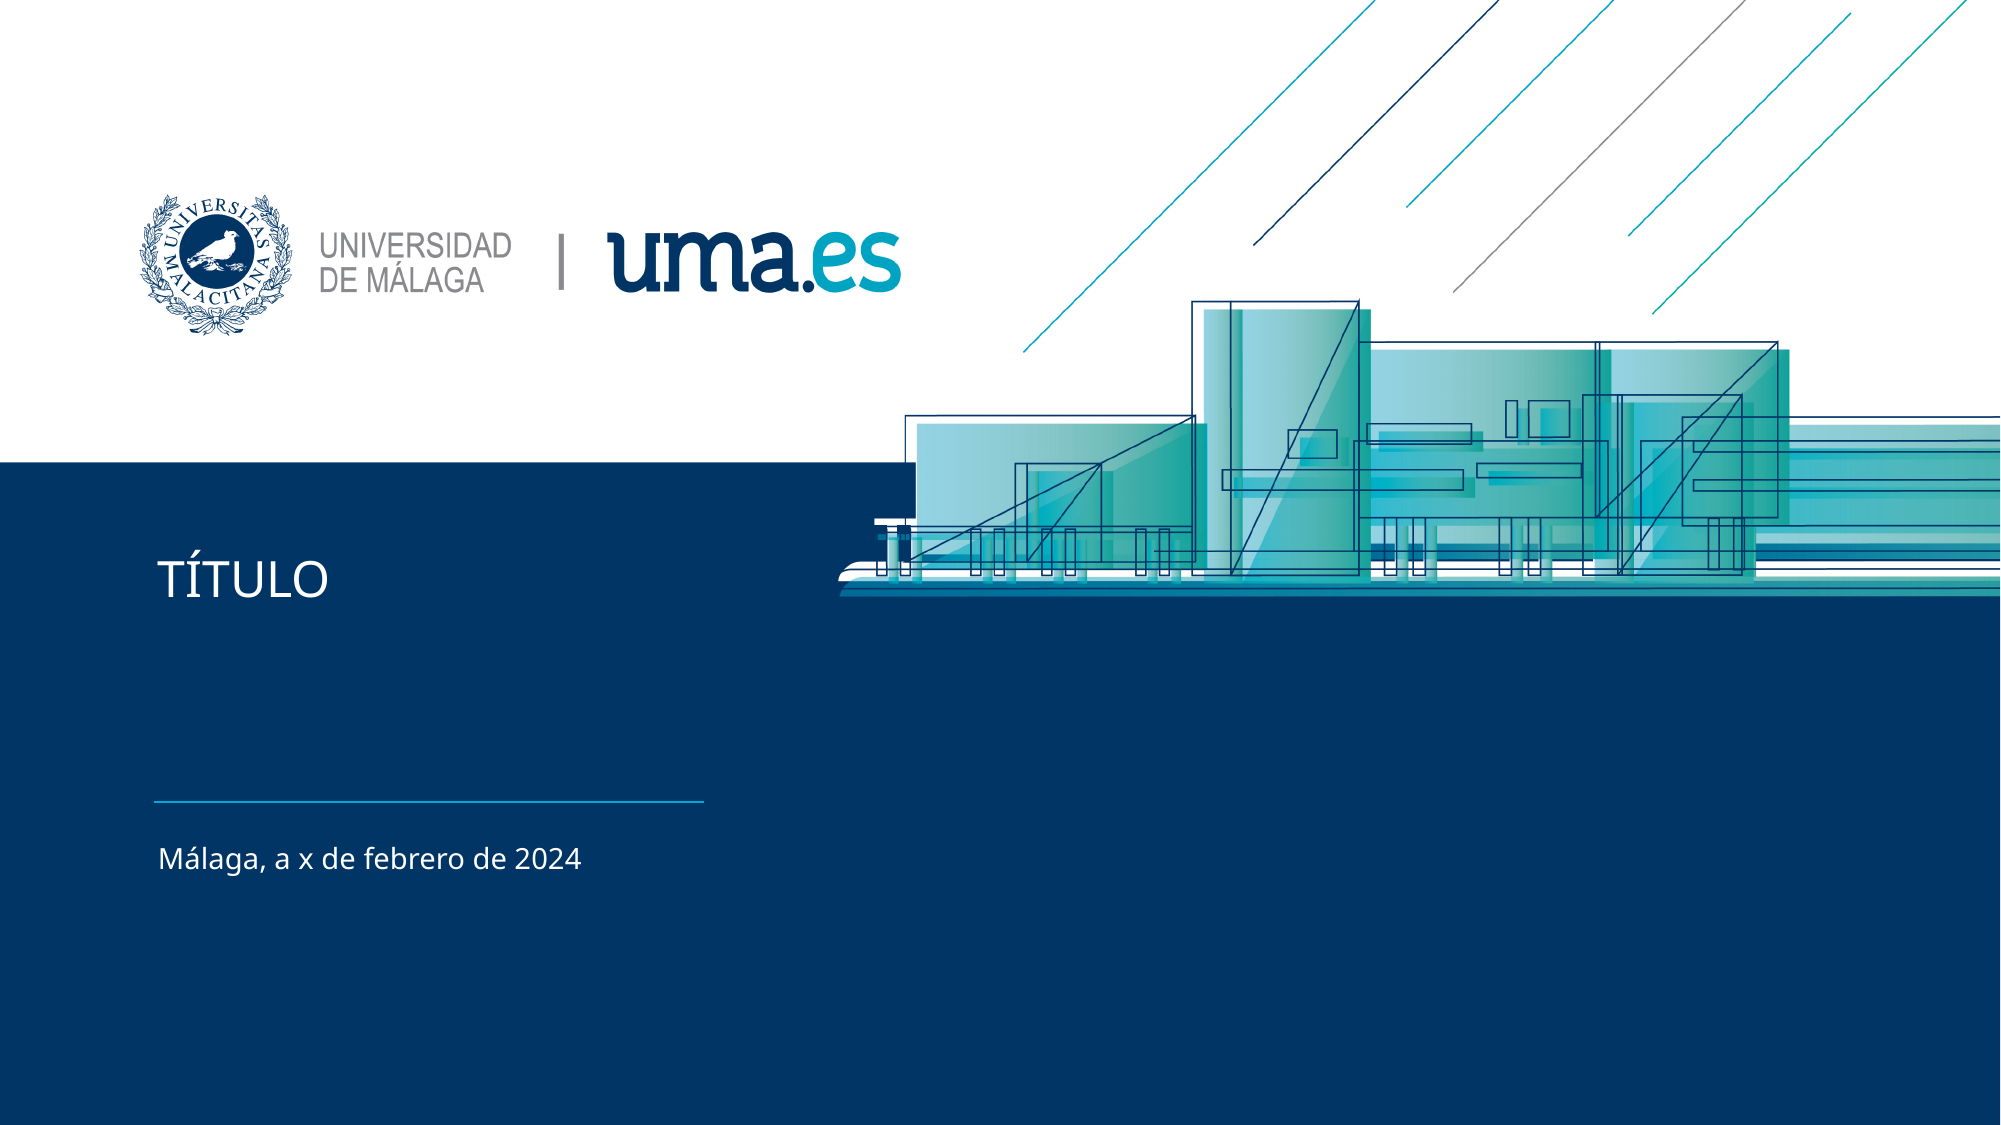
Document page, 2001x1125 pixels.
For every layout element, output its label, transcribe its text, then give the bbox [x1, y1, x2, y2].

picture [0, 0, 2001, 1125]
text_box TÍTULO [143, 539, 763, 615]
text_box Málaga, a x de febrero de 2024 [143, 832, 866, 883]
